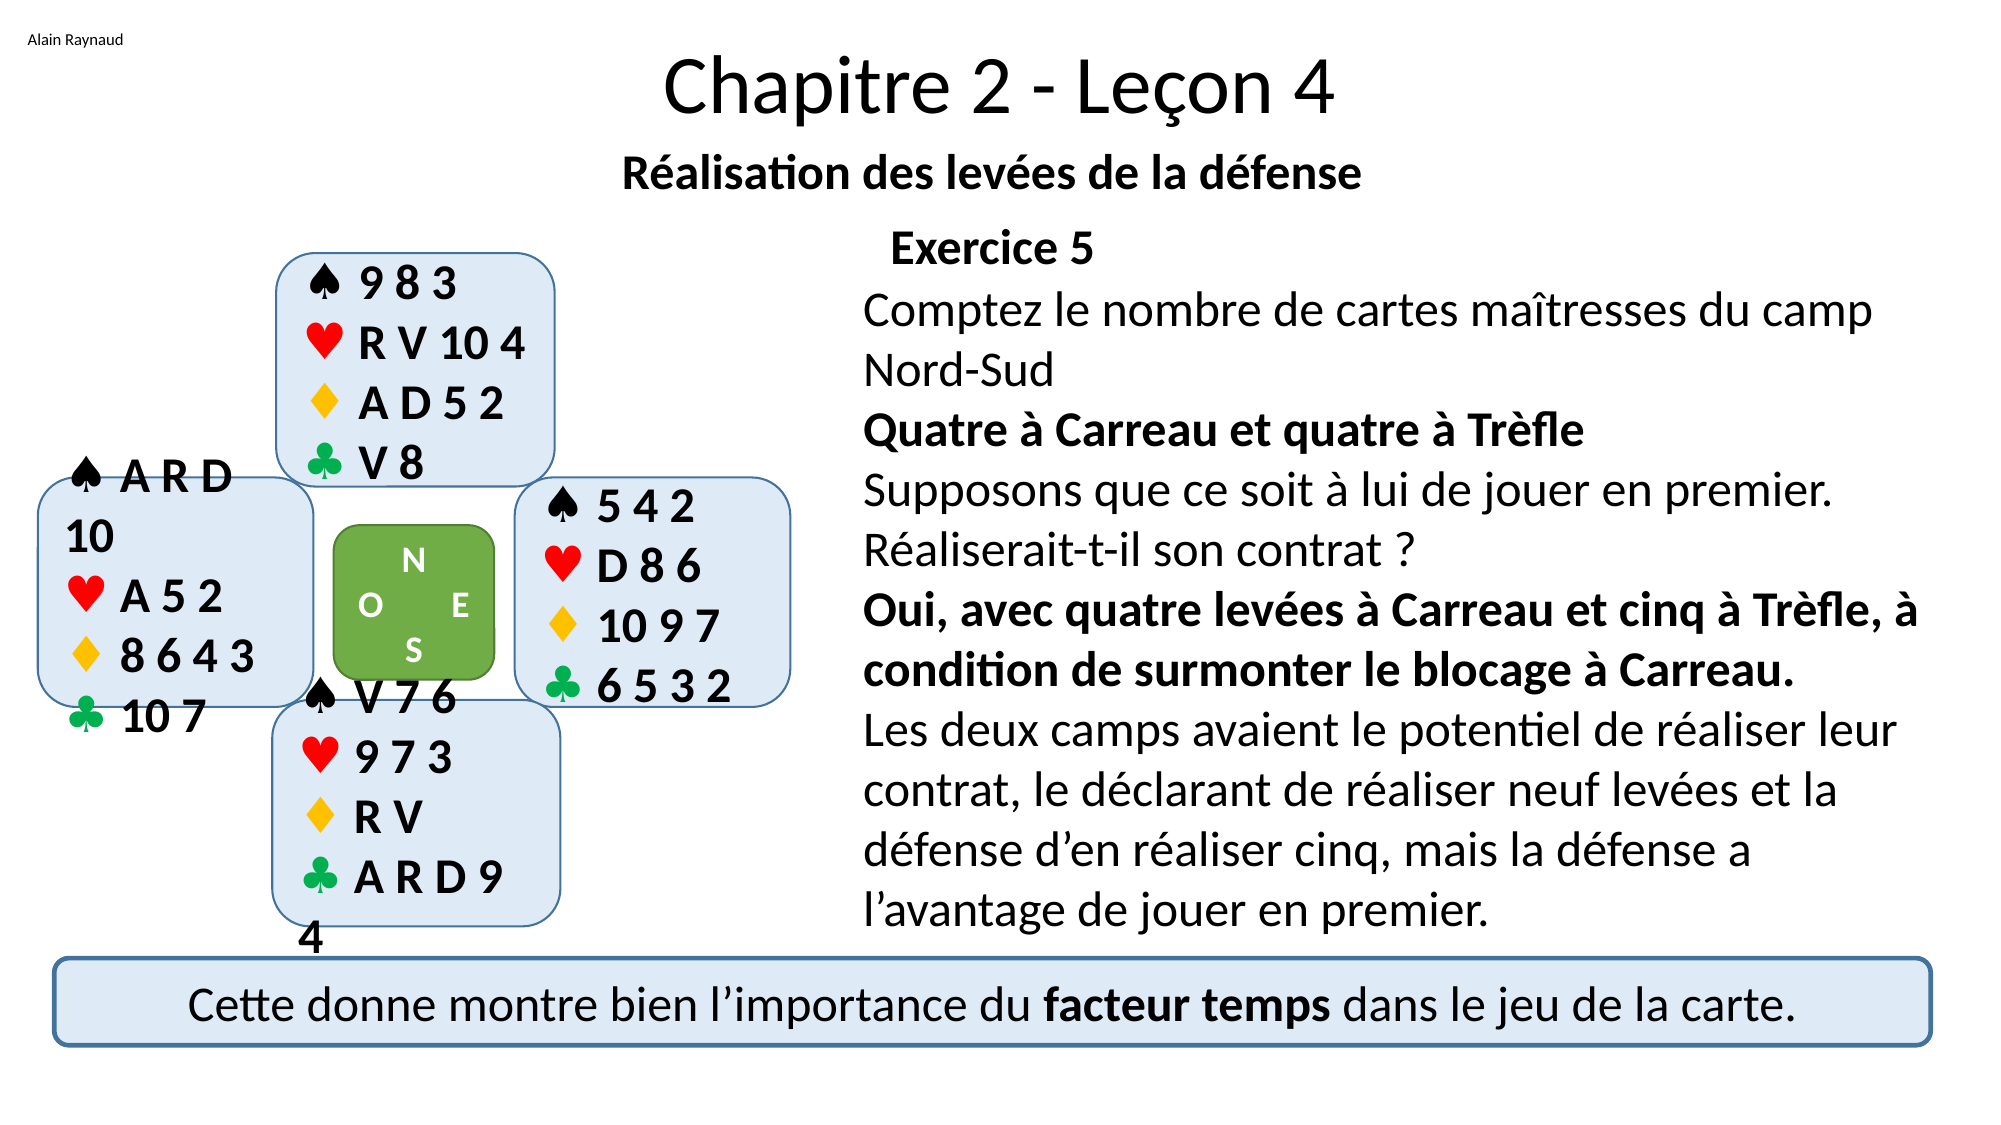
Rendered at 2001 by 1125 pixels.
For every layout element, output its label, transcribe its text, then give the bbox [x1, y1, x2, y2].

text_box ♠ V 7 6 ♥ 9 7 3 ♦ R V ♣ A R D 9 4 [271, 698, 562, 928]
text_box ♠ 5 4 2 ♥ D 8 6 ♦ 10 9 7 ♣ 6 5 3 2 [513, 476, 792, 708]
text_box ♠ A R D 10 ♥ A 5 2 ♦ 8 6 4 3 ♣ 10 7 [36, 476, 315, 708]
text_box N O E S [332, 524, 496, 681]
subtitle Réalisation des levées de la défense Exercice 5 [37, 139, 1948, 1088]
text_box Alain Raynaud [12, 21, 147, 57]
title Chapitre 2 - Leçon 4 [249, 38, 1750, 139]
text_box ♠ 9 8 3 ♥ R V 10 4 ♦ A D 5 2 ♣ V 8 [275, 252, 556, 488]
text_box Cette donne montre bien l’importance du facteur temps dans le jeu de la carte. [53, 957, 1932, 1047]
text_box Comptez le nombre de cartes maîtresses du camp Nord-Sud Quatre à Carreau et quatre à Trèfle Supposons que ce soit à lui de jouer en premier. Réaliserait-t-il son contrat ? Oui, avec quatre levées à Carreau et cinq à Trèfle, à condition de surmonter le blocage à Carreau. Les deux camps avaient le potentiel de réaliser leur contrat, le déclarant de réaliser neuf levées et la défense d’en réaliser cinq, mais la défense a l’avantage de jouer en premier. [848, 268, 1948, 944]
